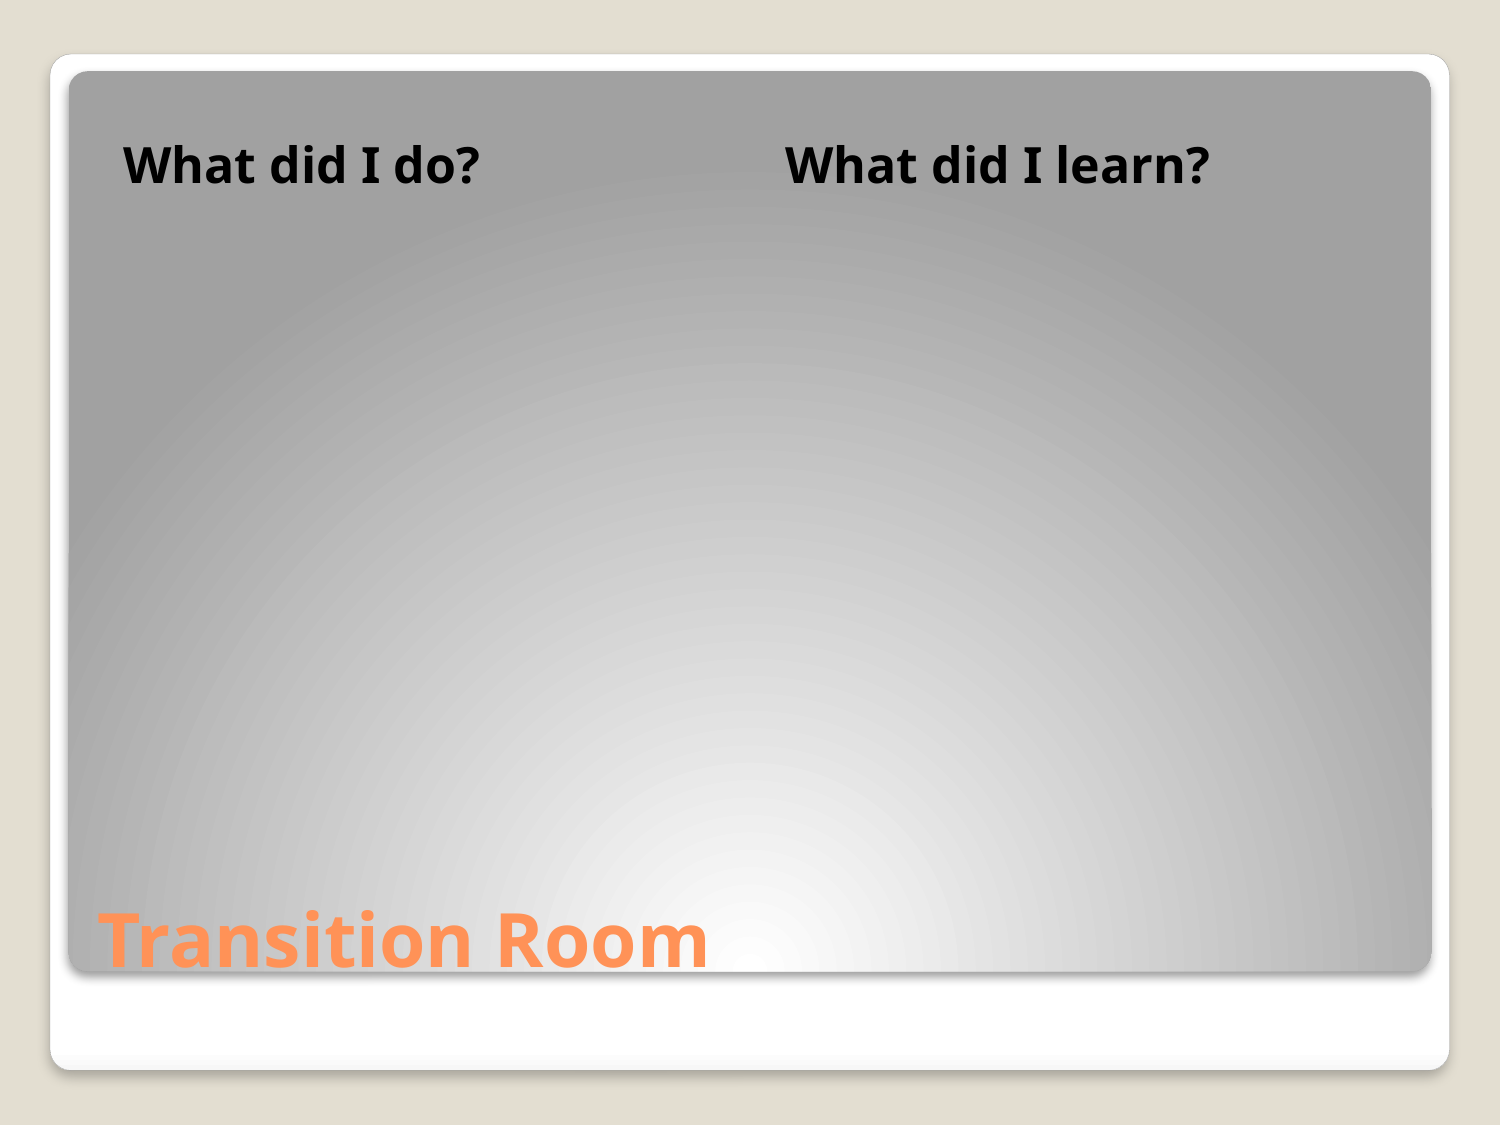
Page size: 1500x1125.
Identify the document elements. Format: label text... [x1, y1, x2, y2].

title Transition Room [82, 817, 1425, 990]
list What did I do? [99, 95, 745, 225]
list What did I learn? [763, 95, 1409, 225]
